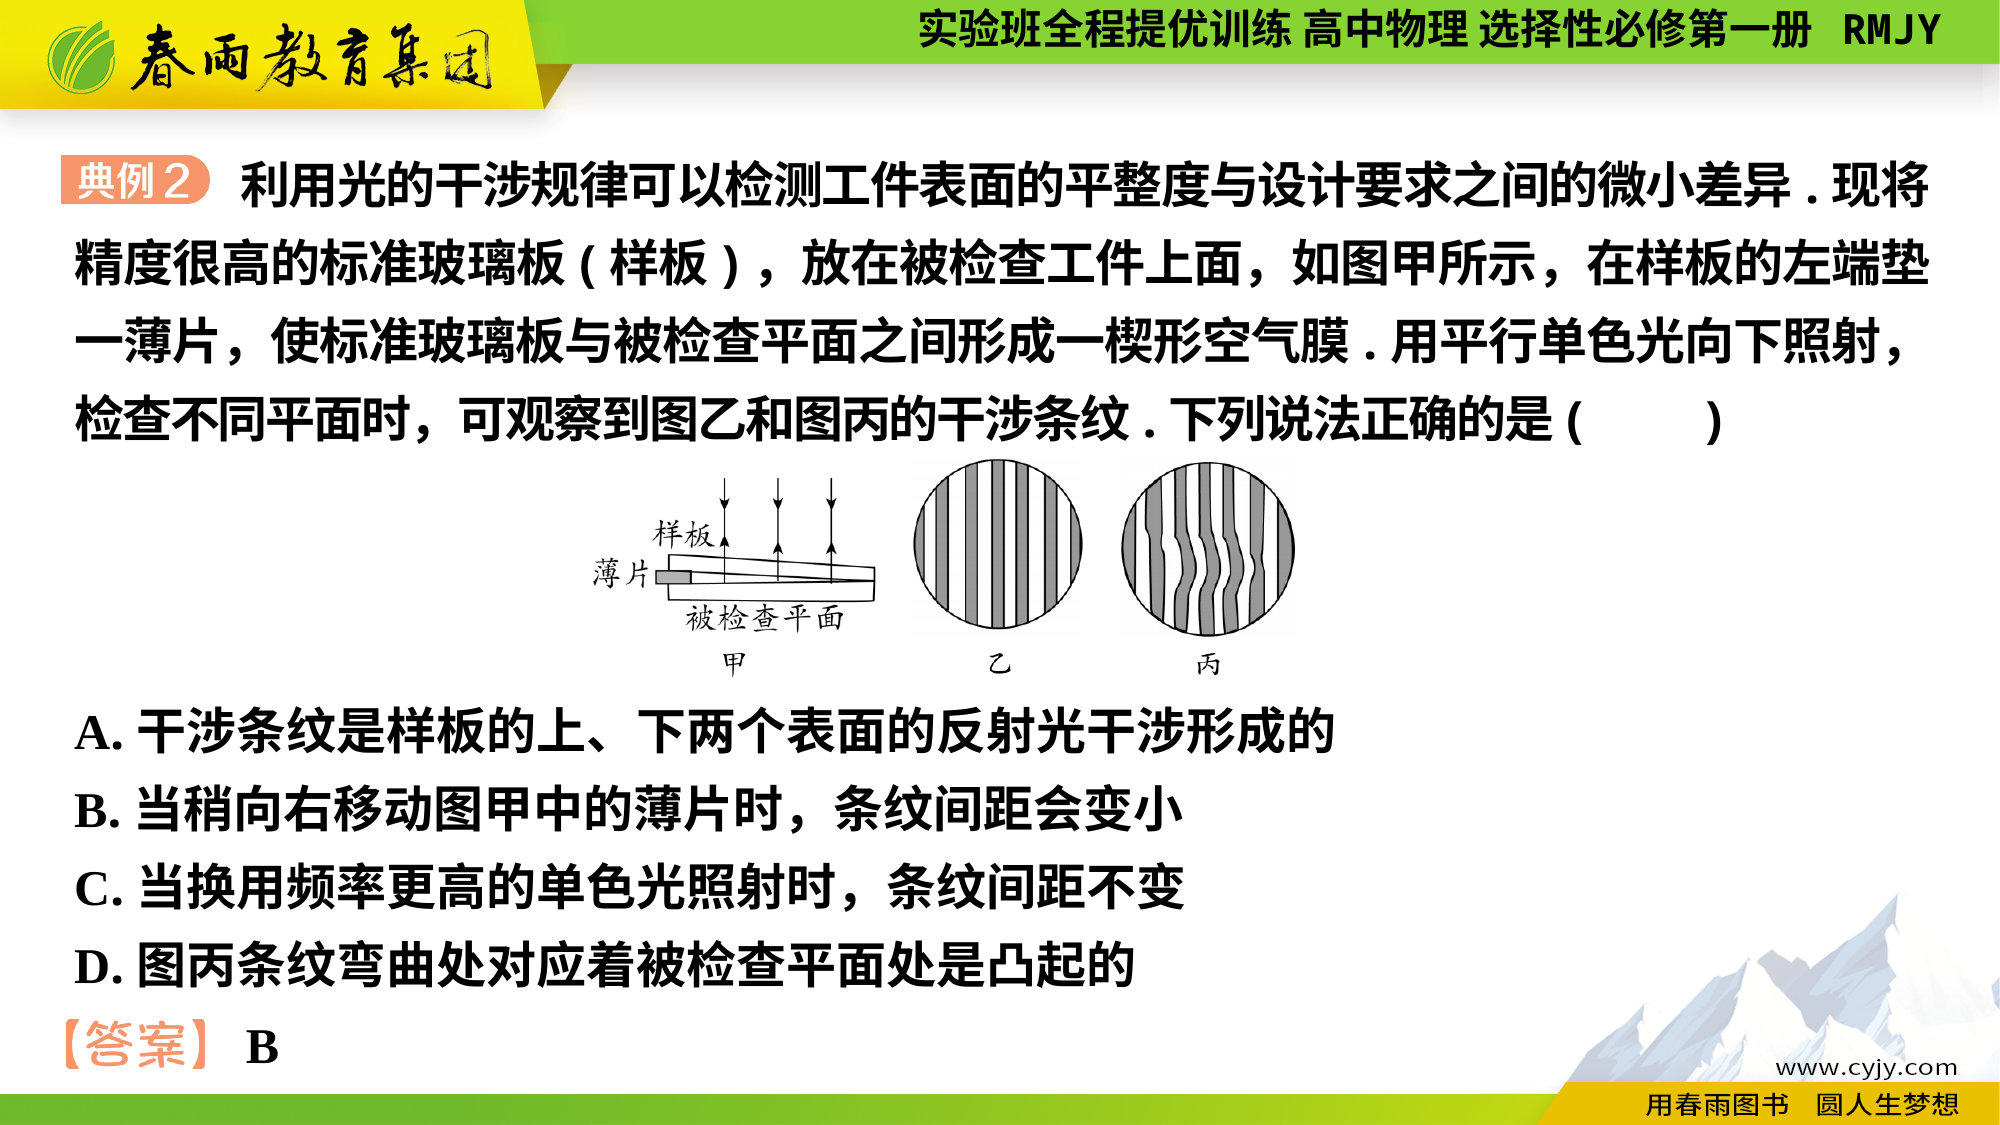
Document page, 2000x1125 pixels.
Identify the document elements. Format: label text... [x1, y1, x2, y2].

text_box B [231, 1006, 295, 1082]
picture [0, 0, 2000, 1125]
list 利用光的干涉规律可以检测工件表面的平整度与设计要求之间的微小差异.现将精度很高的标准玻璃板(样板)，放在被检查工件上面，如图甲所示，在样板的左端垫一薄片，使标准玻璃板与被检查平面之间形成一楔形空气膜.用平行单色光向下照射，检查不同平面时，可观察到图乙和图丙的干涉条纹.下列说法正确的是( ) A.干涉条纹是样板的上、下两个表面的反射光干涉形成的 B.当稍向右移动图甲中的薄片时，条纹间距会变小 C.当换用频率更高的单色光照射时，条纹间距不变 D.图丙条纹弯曲处对应着被检查平面处是凸起的 [59, 128, 1944, 1010]
